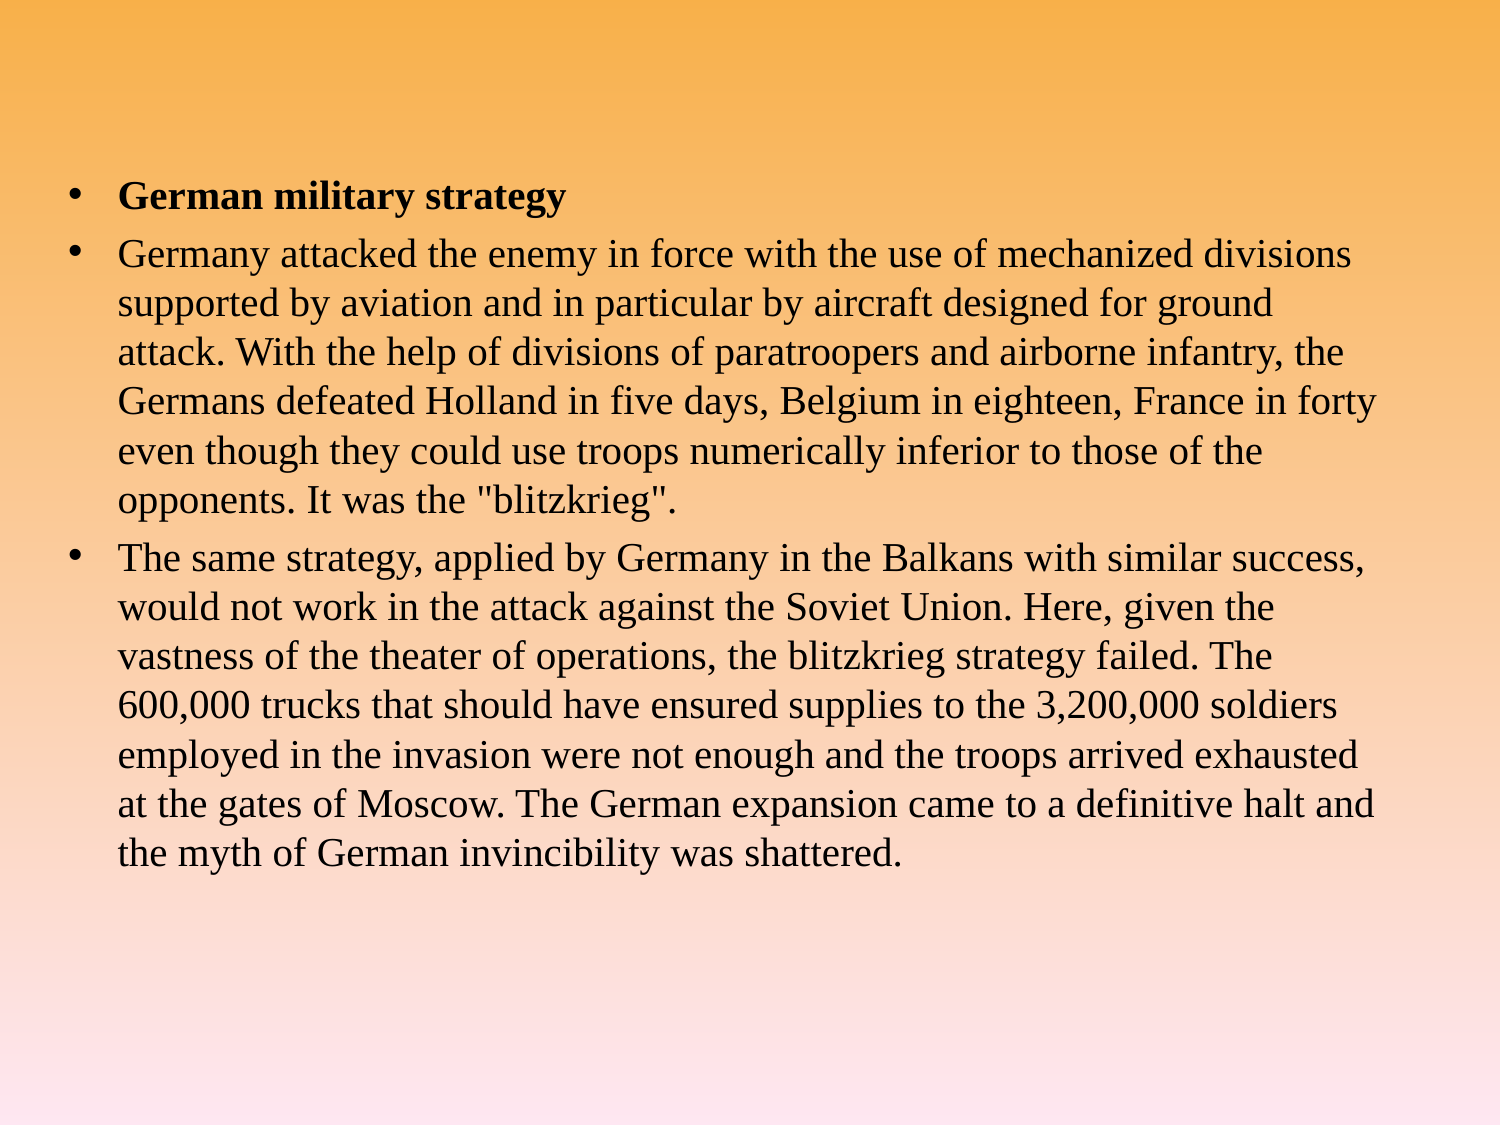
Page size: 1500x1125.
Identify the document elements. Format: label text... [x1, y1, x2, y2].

list German military strategy Germany attacked the enemy in force with the use of mechanized divisions supported by aviation and in particular by aircraft designed for ground attack. With the help of divisions of paratroopers and airborne infantry, the Germans defeated Holland in five days, Belgium in eighteen, France in forty even though they could use troops numerically inferior to those of the opponents. It was the "blitzkrieg". The same strategy, applied by Germany in the Balkans with similar success, would not work in the attack against the Soviet Union. Here, given the vastness of the theater of operations, the blitzkrieg strategy failed. The 600,000 trucks that should have ensured supplies to the 3,200,000 soldiers employed in the invasion were not enough and the troops arrived exhausted at the gates of Moscow. The German expansion came to a definitive halt and the myth of German invincibility was shattered. [53, 160, 1404, 904]
